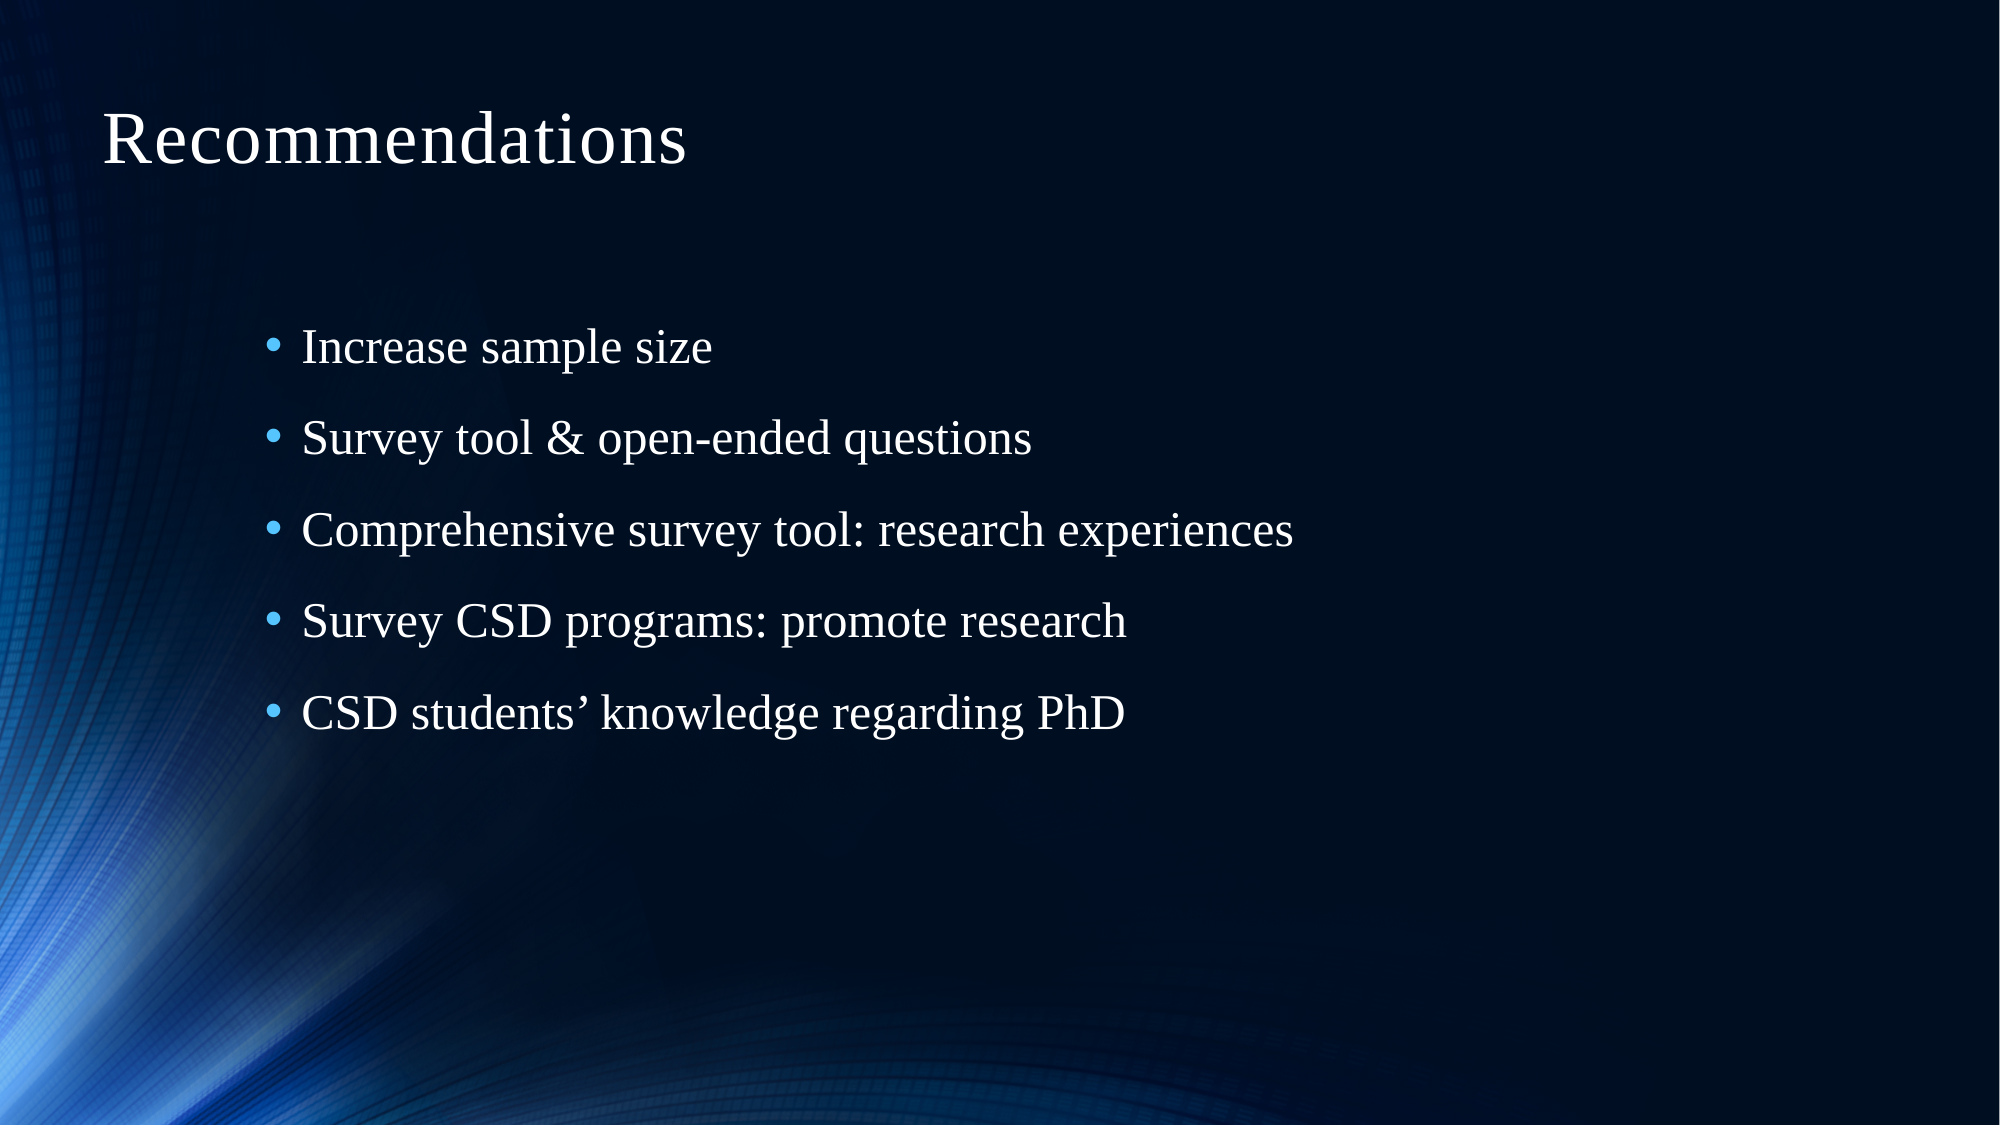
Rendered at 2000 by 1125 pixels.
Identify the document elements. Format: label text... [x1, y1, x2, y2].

picture [0, 0, 2000, 1125]
title Recommendations [87, 0, 1588, 188]
list Increase sample size Survey tool & open-ended questions Comprehensive survey tool: research experiences Survey CSD programs: promote research CSD students’ knowledge regarding PhD [249, 312, 1749, 988]
